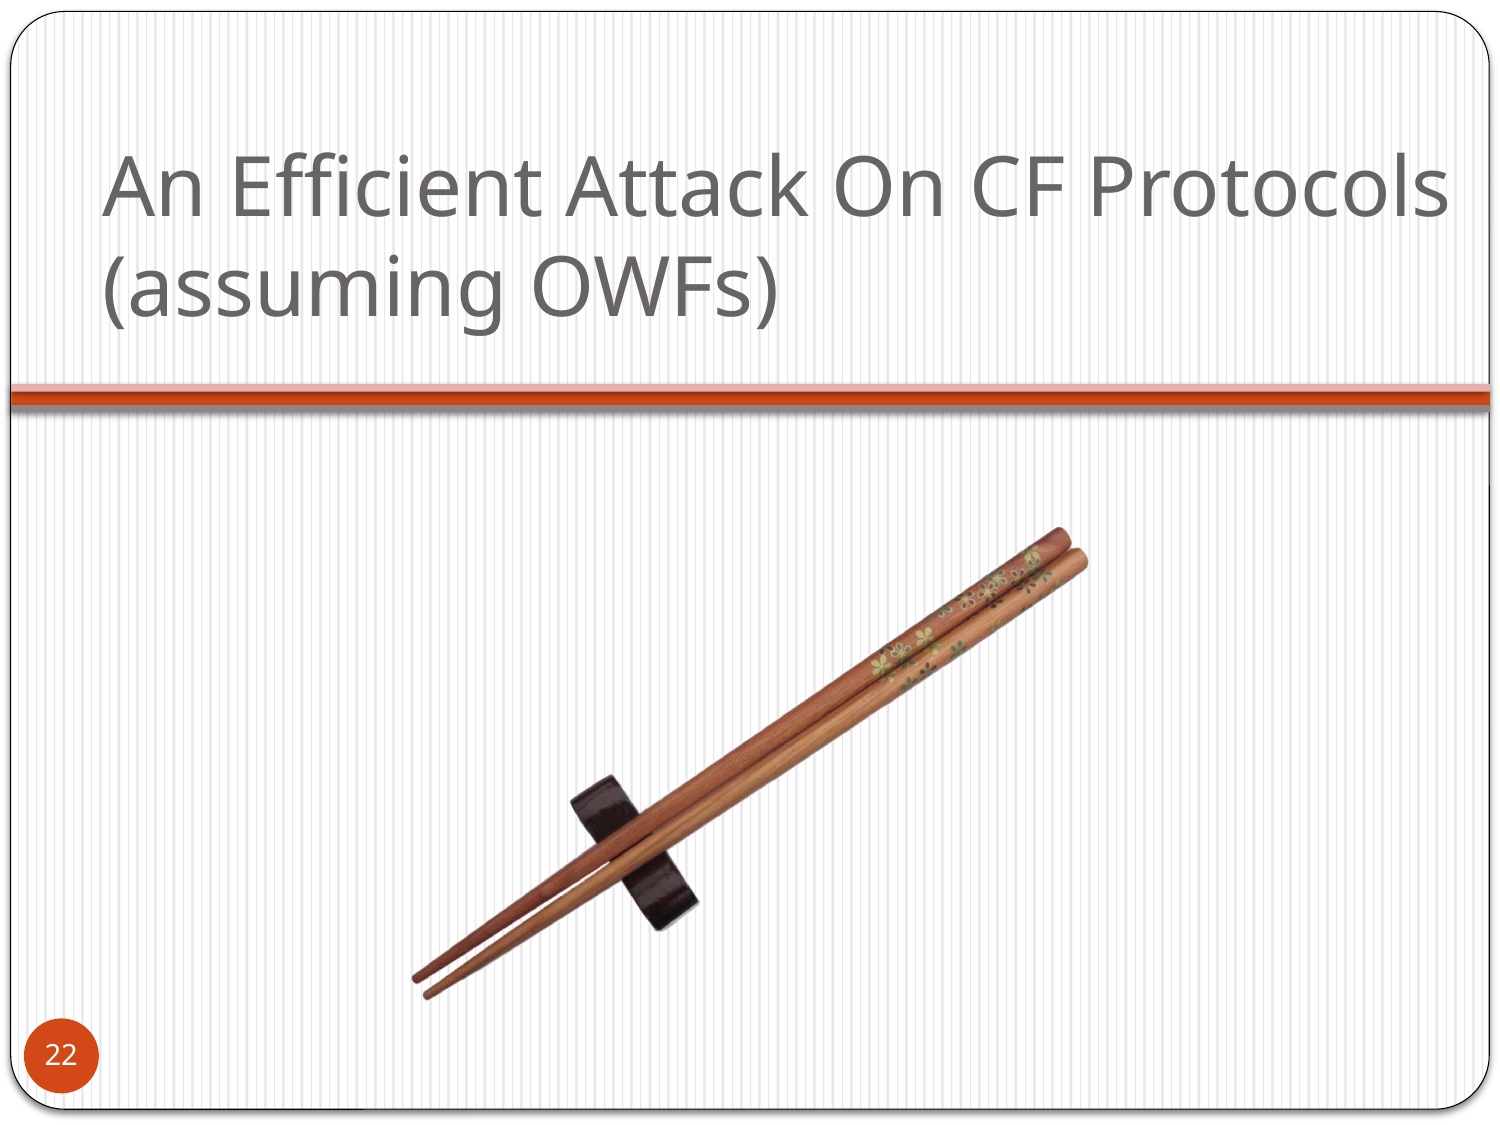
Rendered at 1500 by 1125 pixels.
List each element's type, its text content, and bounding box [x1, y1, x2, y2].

picture [362, 495, 1115, 1060]
slide_number 22 [23, 1018, 99, 1094]
